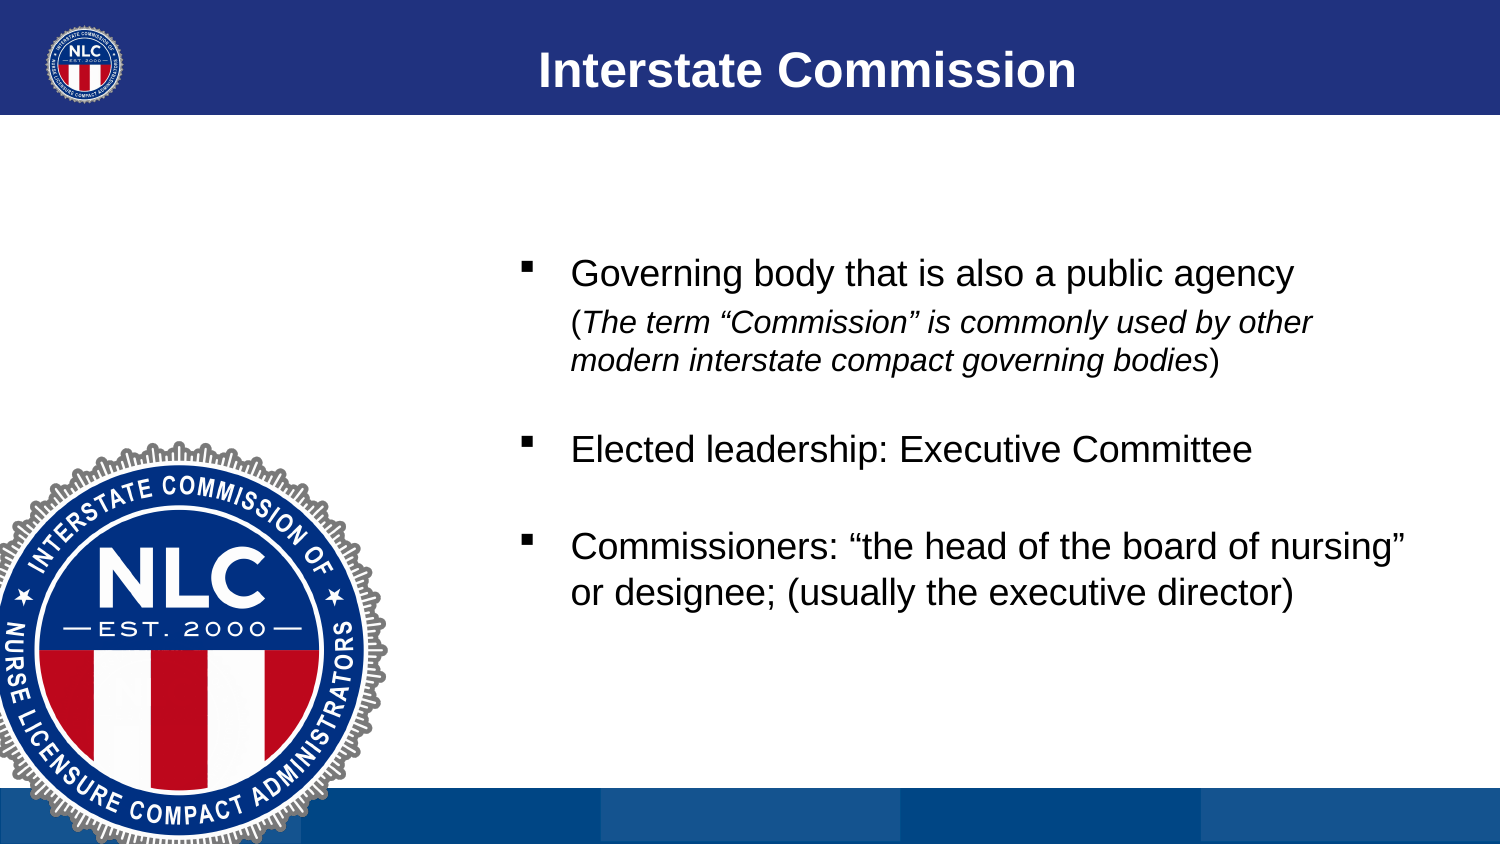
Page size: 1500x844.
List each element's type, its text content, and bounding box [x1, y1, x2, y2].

list Governing body that is also a public agency (The term “Commission” is commonly used by other modern interstate compact governing bodies) Elected leadership: Executive Committee Commissioners: “the head of the board of nursing” or designee; (usually the executive director) [503, 241, 1425, 664]
picture [0, 116, 1500, 844]
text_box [0, 0, 1500, 116]
